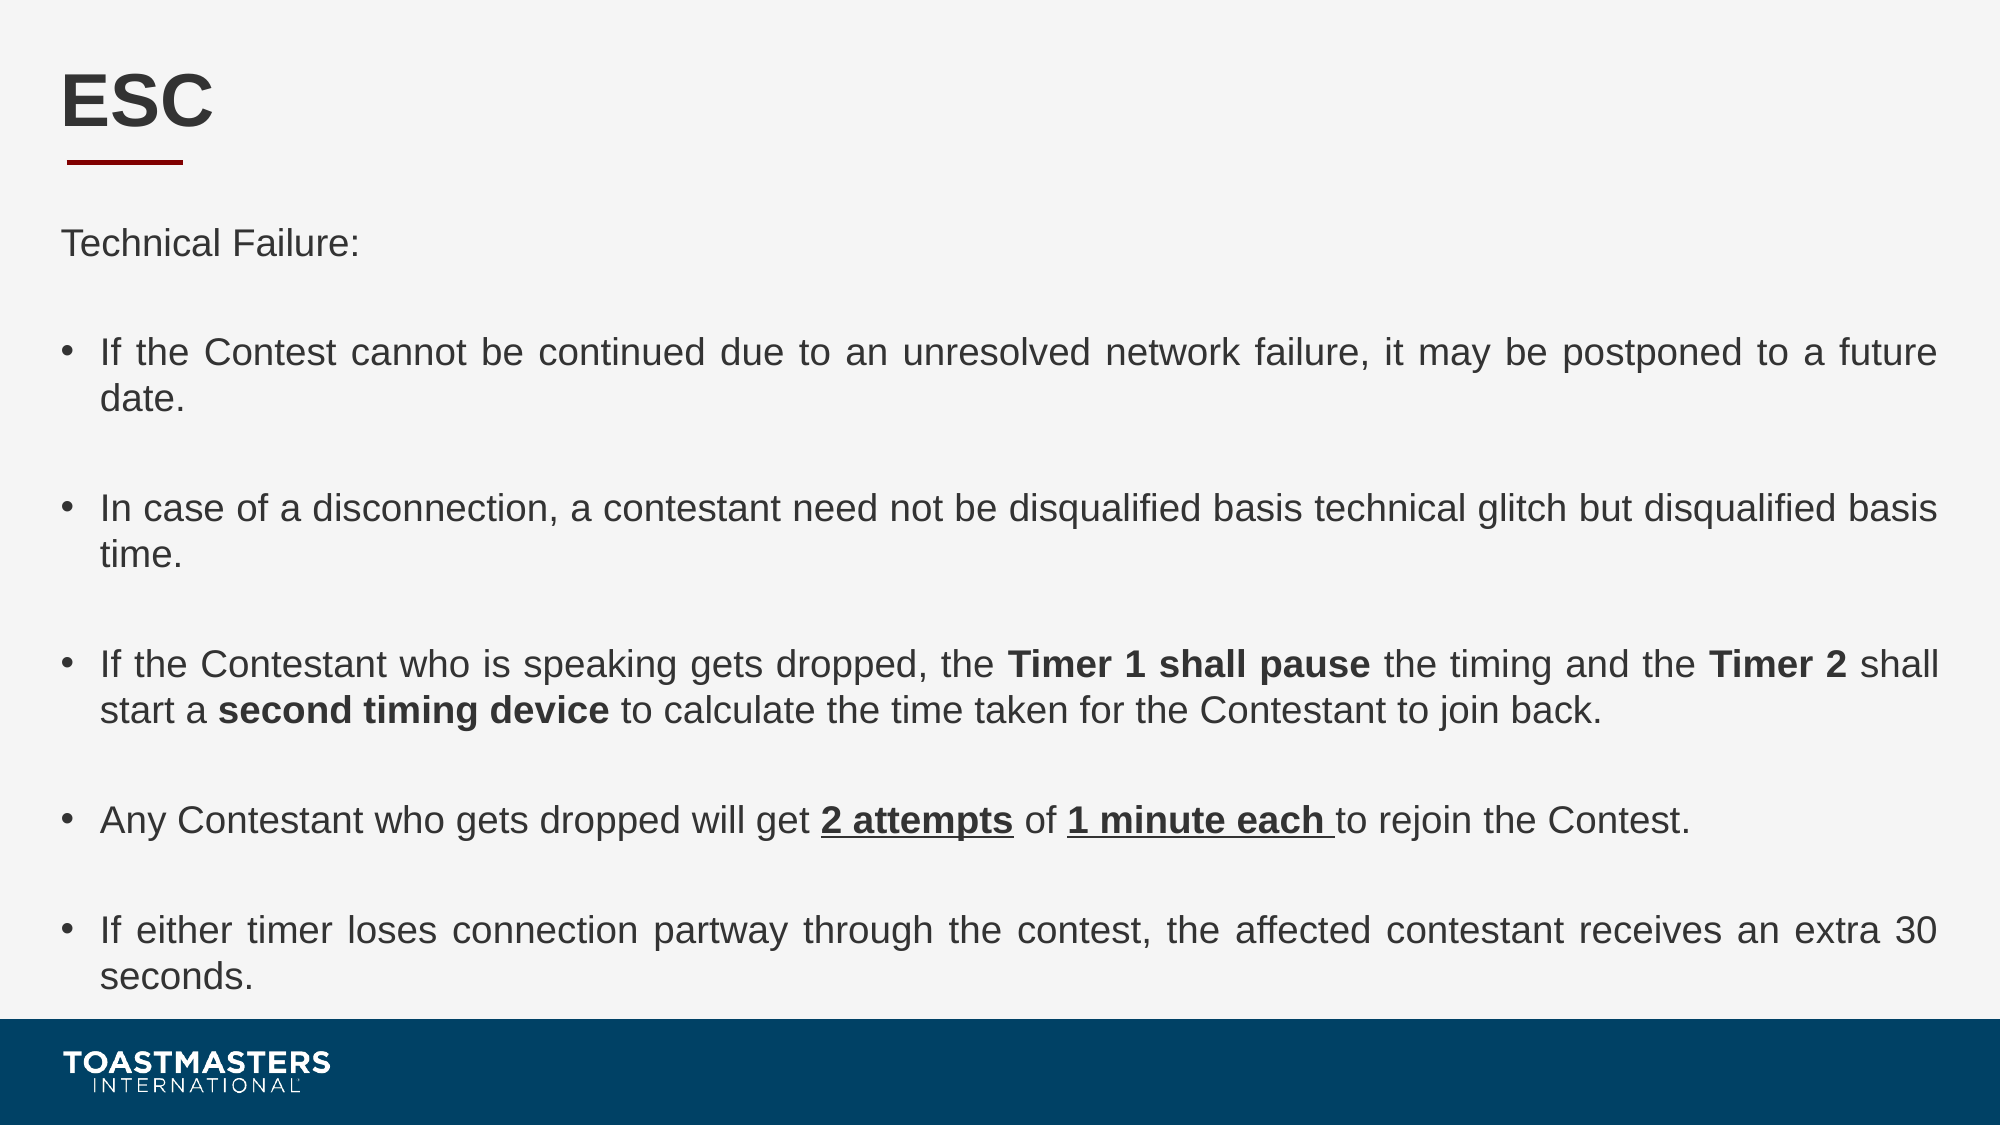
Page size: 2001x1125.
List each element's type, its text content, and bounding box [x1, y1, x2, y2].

list Technical Failure: If the Contest cannot be continued due to an unresolved network failure, it may be postponed to a future date. In case of a disconnection, a contestant need not be disqualified basis technical glitch but disqualified basis time. If the Contestant who is speaking gets dropped, the Timer 1 shall pause the timing and the Timer 2 shall start a second timing device to calculate the time taken for the Contestant to join back. Any Contestant who gets dropped will get 2 attempts of 1 minute each to rejoin the Contest. If either timer loses connection partway through the contest, the affected contestant receives an extra 30 seconds. [45, 155, 1955, 1009]
picture [51, 1036, 343, 1103]
title ESC [45, 48, 1957, 155]
